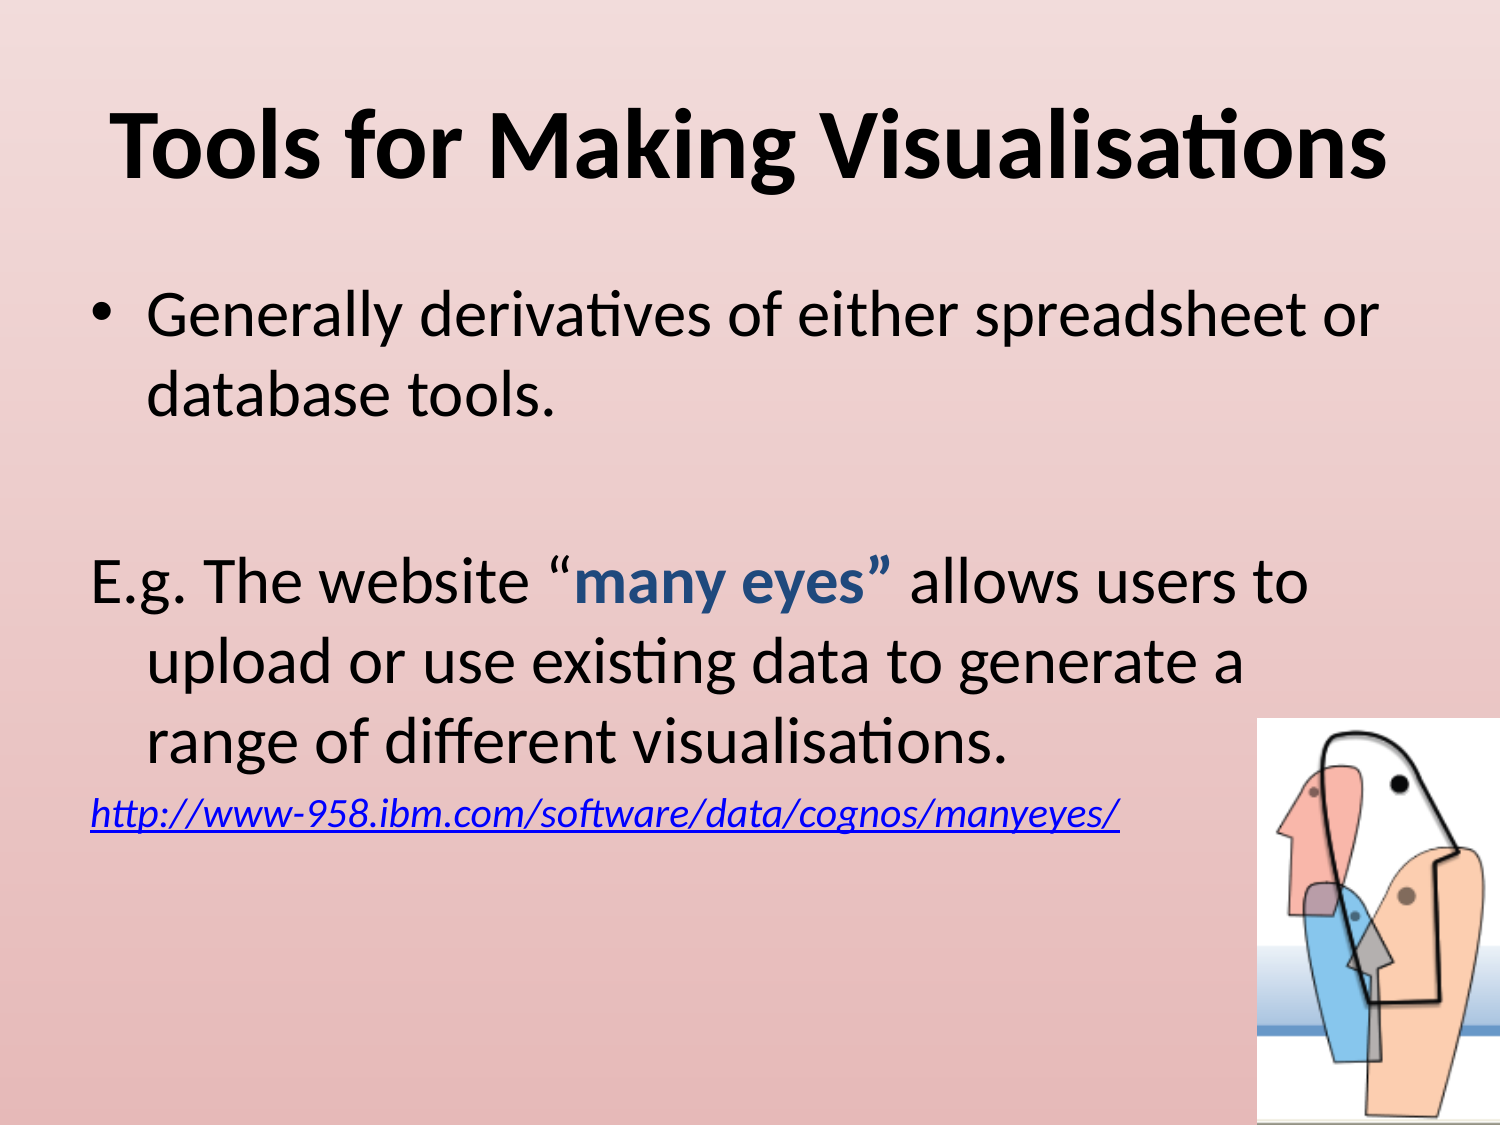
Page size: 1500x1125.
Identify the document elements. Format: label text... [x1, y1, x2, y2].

title Tools for Making Visualisations [75, 45, 1425, 233]
list Generally derivatives of either spreadsheet or database tools. E.g. The website “many eyes” allows users to upload or use existing data to generate a range of different visualisations. http://www-958.ibm.com/software/data/cognos/manyeyes/ [75, 262, 1425, 1005]
picture [1257, 718, 1500, 1125]
